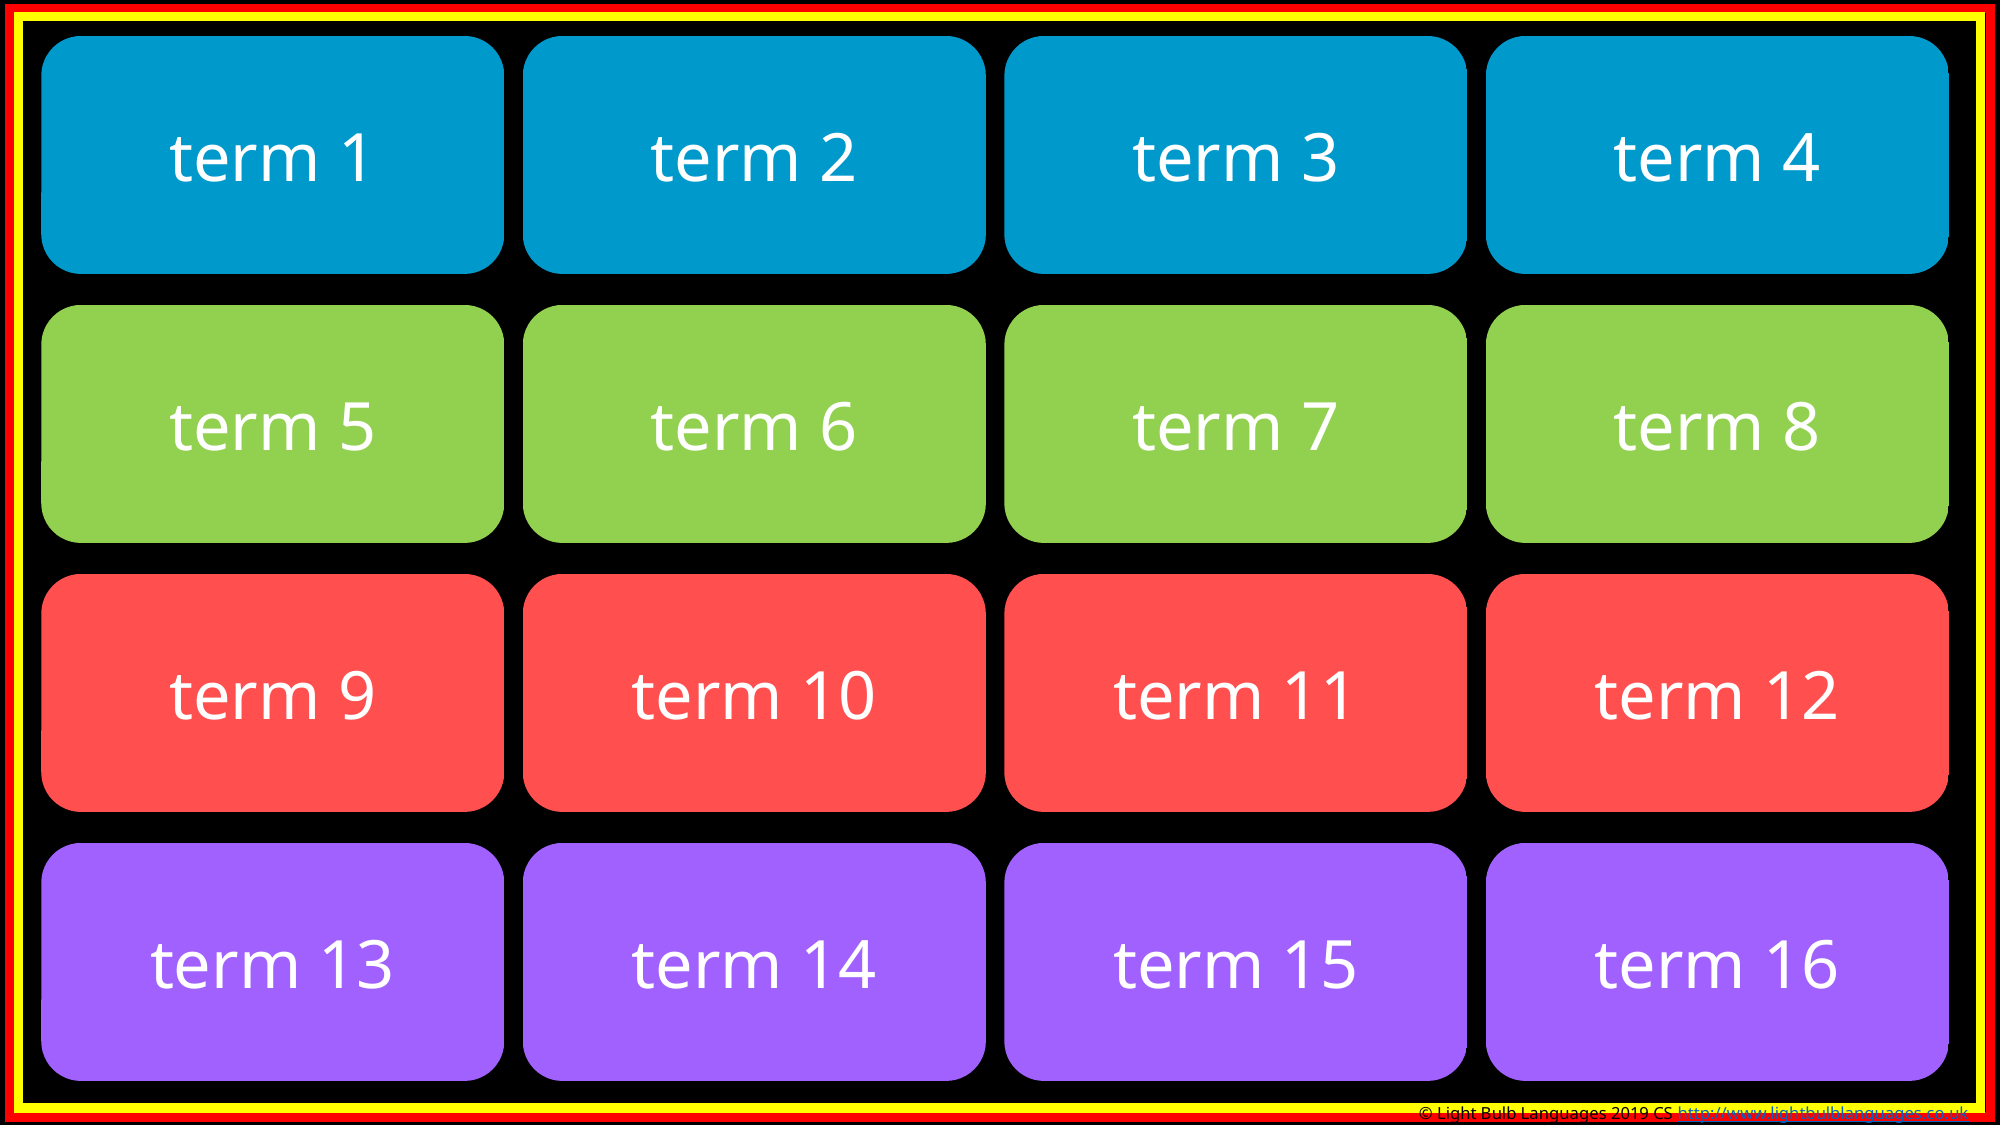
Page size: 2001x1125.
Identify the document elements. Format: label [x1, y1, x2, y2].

text_box [0, 0, 2000, 1125]
